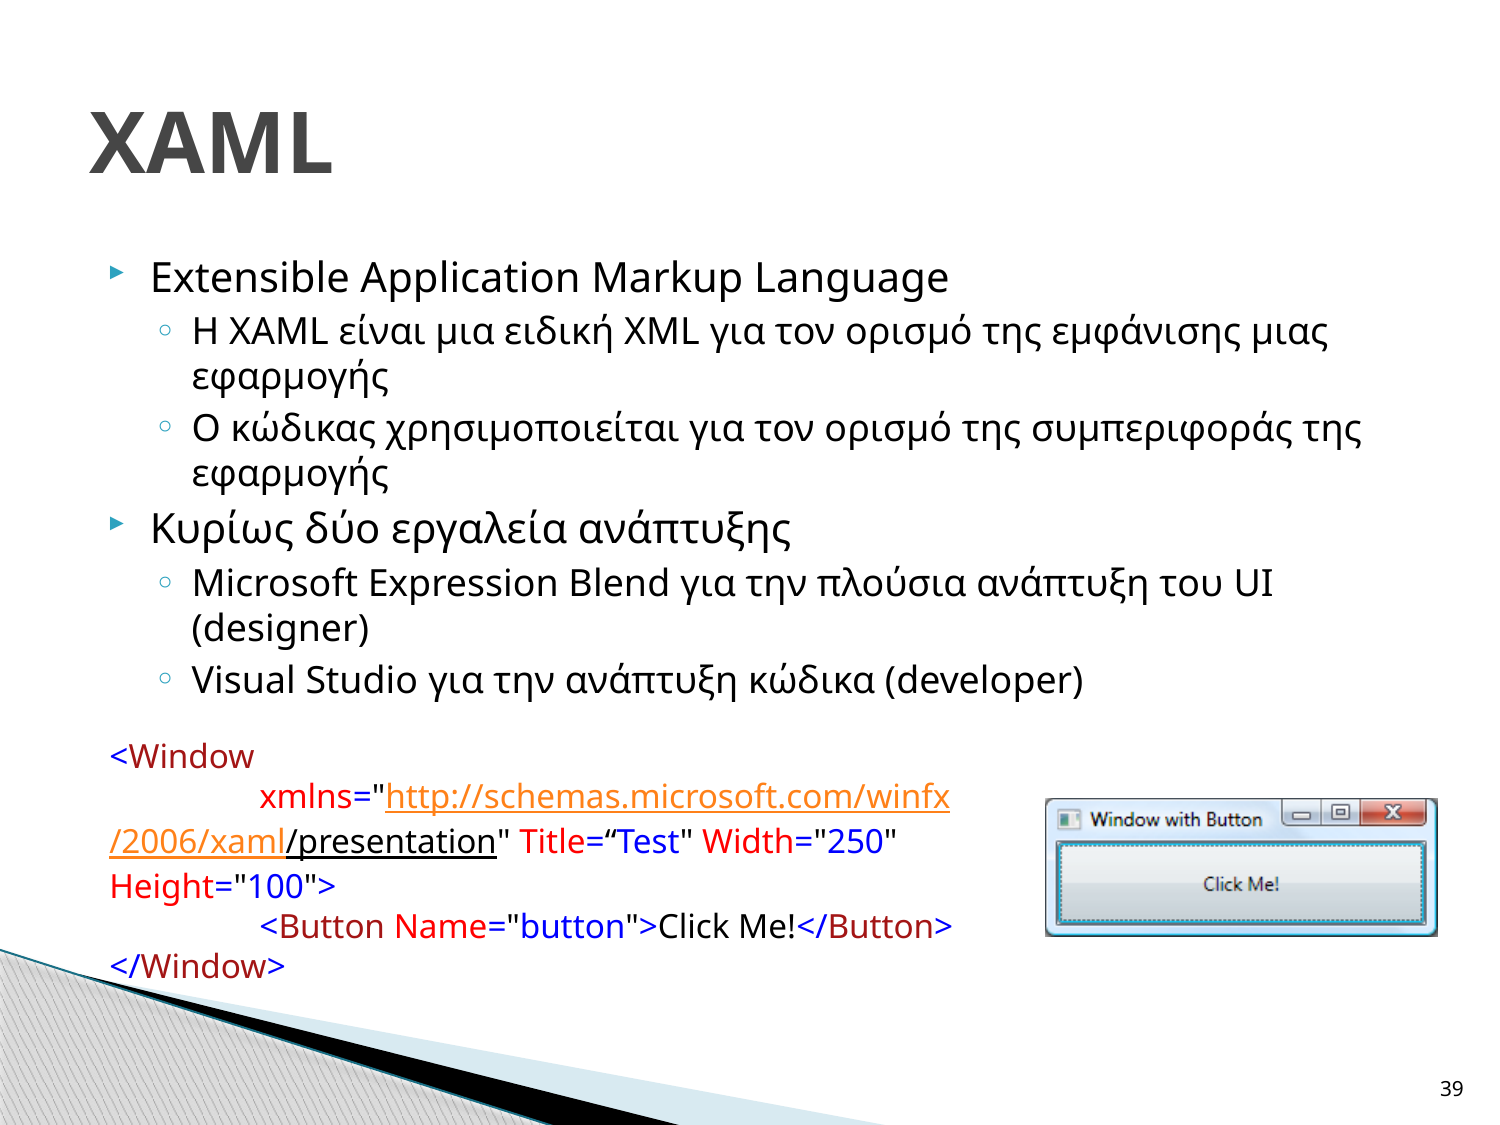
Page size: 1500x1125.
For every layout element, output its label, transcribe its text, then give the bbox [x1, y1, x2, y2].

text_box <Window xmlns="http://schemas.microsoft.com/winfx/2006/xaml/presentation" Title=“Test" Width="250" Height="100"> <Button Name="button">Click Me!</Button> </Window> [76, 727, 1022, 1033]
title XAML [75, 45, 1425, 233]
slide_number 39 [1418, 1051, 1479, 1112]
picture [1045, 798, 1438, 937]
list Extensible Application Markup Language Η XAML είναι μια ειδική XML για τον ορισμό της εμφάνισης μιας εφαρμογής Ο κώδικας χρησιμοποιείται για τον ορισμό της συμπεριφοράς της εφαρμογής Κυρίως δύο εργαλεία ανάπτυξης Microsoft Expression Blend για την πλούσια ανάπτυξη του UI (designer) Visual Studio για την ανάπτυξη κώδικα (developer) [75, 243, 1425, 986]
